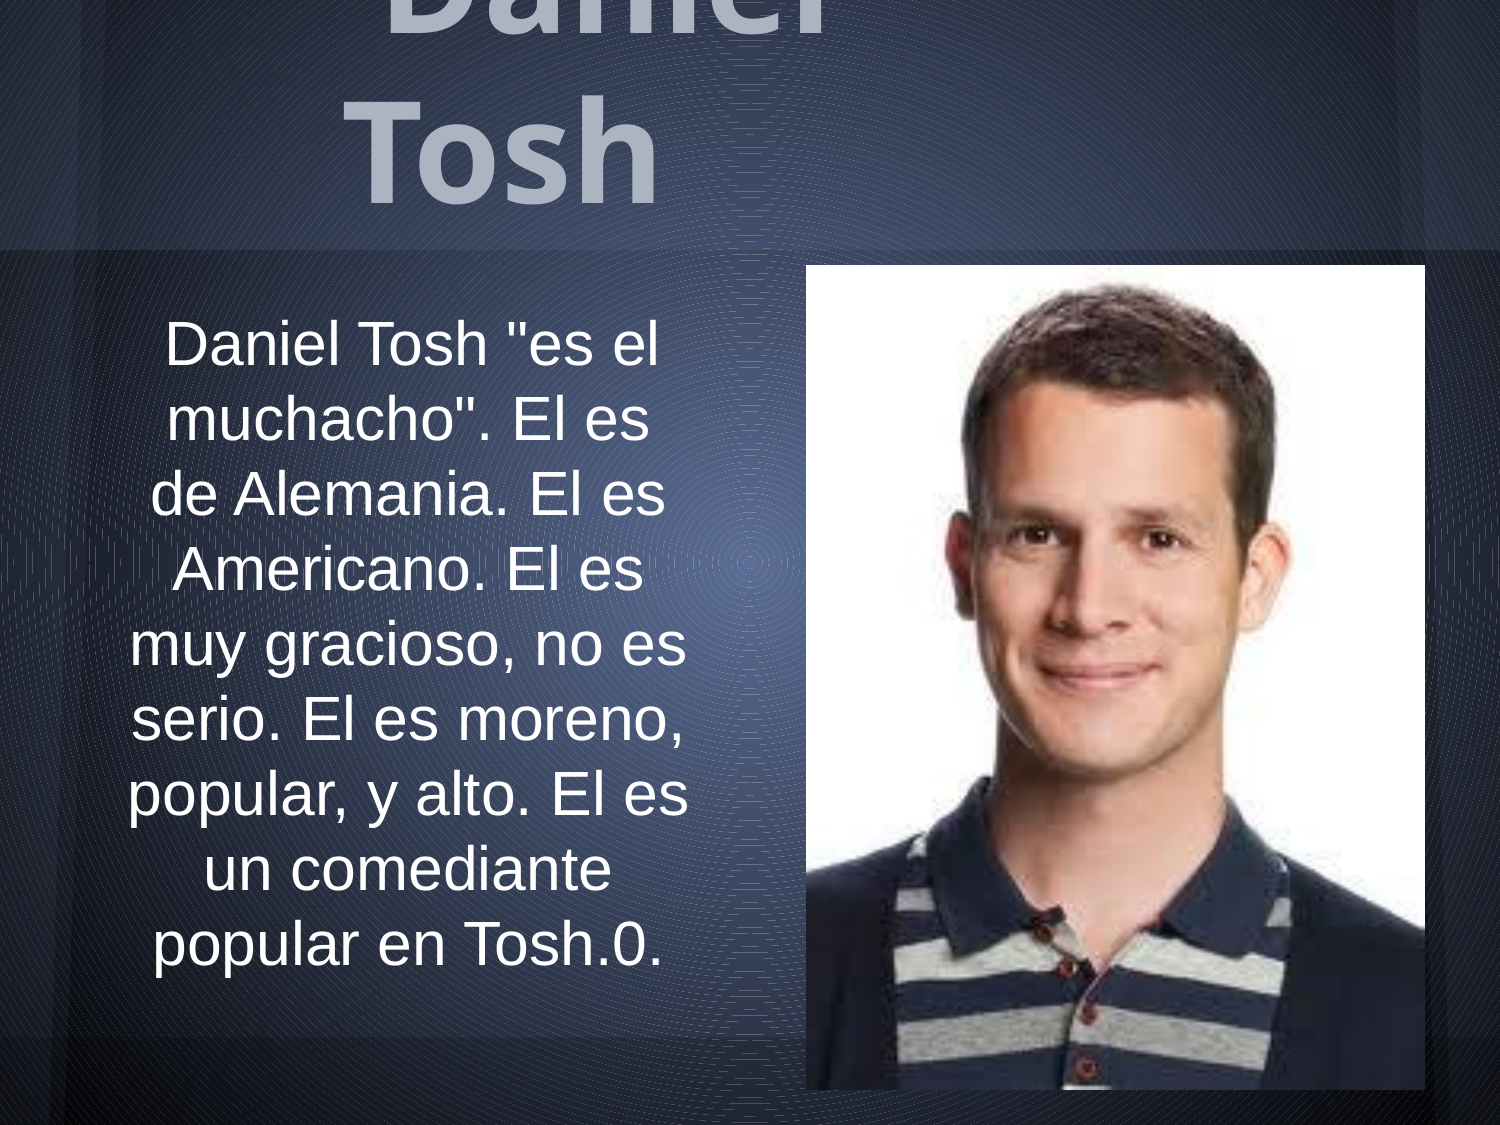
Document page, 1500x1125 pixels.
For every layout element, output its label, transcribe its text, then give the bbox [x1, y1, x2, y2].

text_box [92, 246, 772, 1065]
title Daniel Tosh [326, 0, 1174, 247]
text_box Daniel Tosh "es el muchacho". El es de Alemania. El es Americano. El es muy gracioso, no es serio. El es moreno, popular, y alto. El es un comediante popular en Tosh.0. [109, 288, 709, 993]
text_box [806, 265, 1425, 1090]
